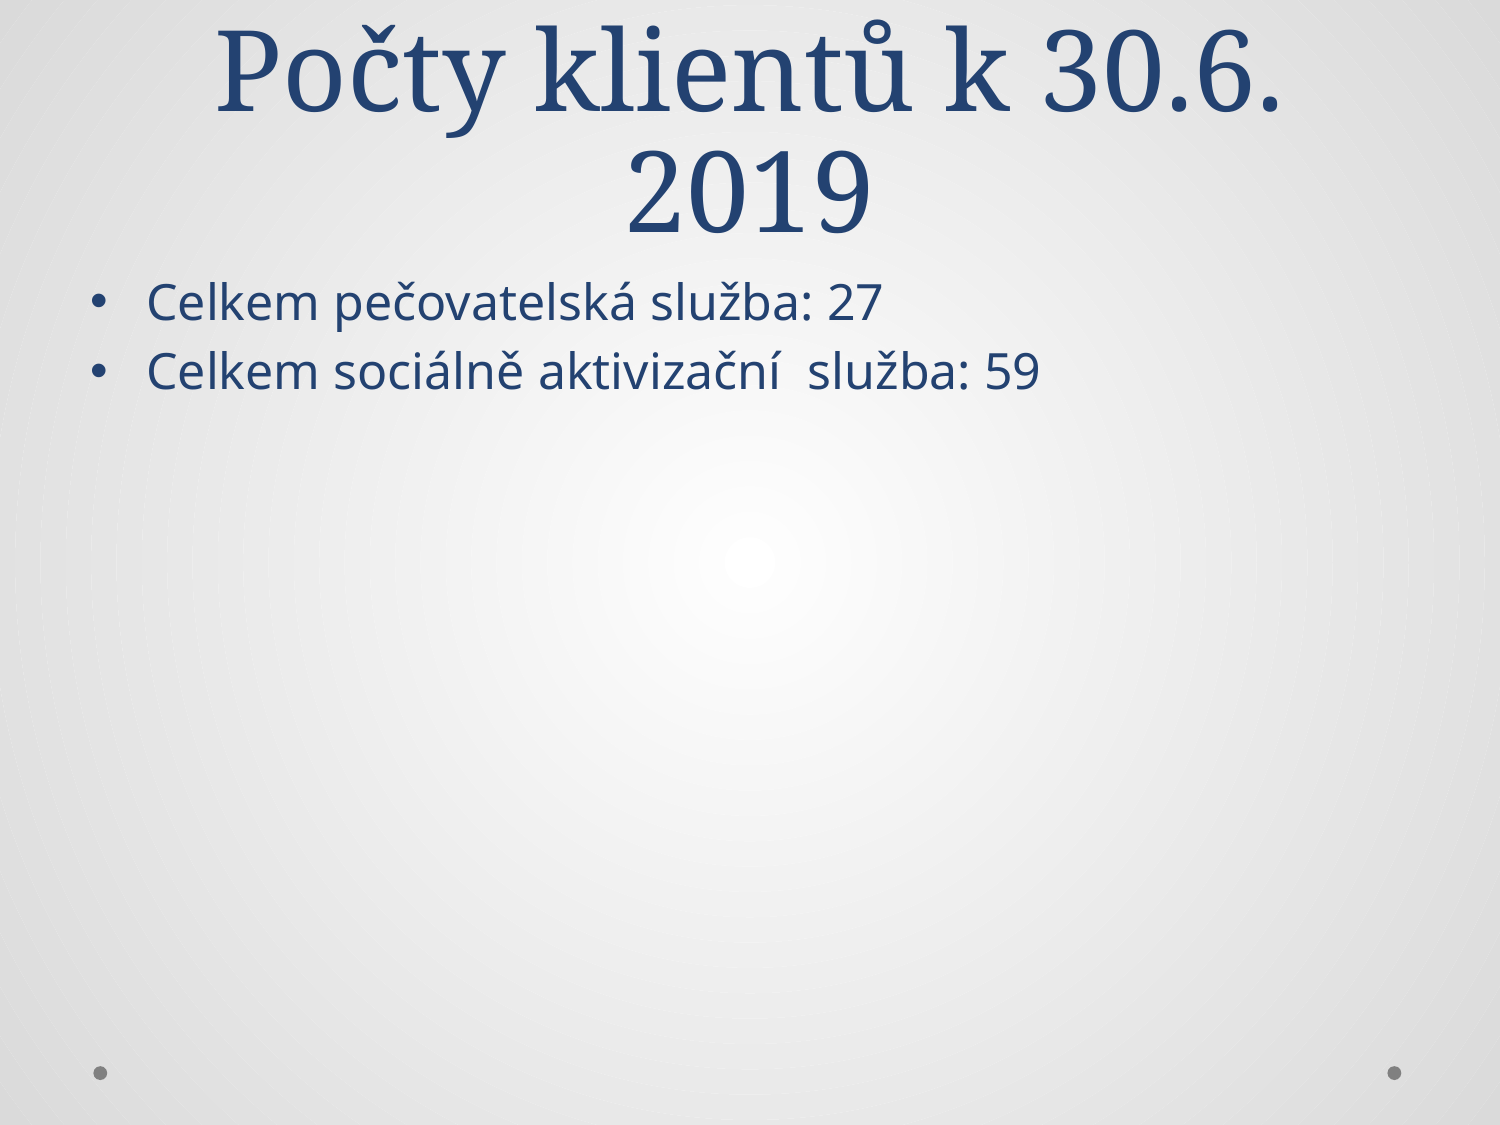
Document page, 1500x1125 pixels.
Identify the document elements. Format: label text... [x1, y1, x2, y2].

list Celkem pečovatelská služba: 27 Celkem sociálně aktivizační služba: 59 [75, 262, 1425, 1005]
title Počty klientů k 30.6. 2019 [75, 0, 1425, 262]
